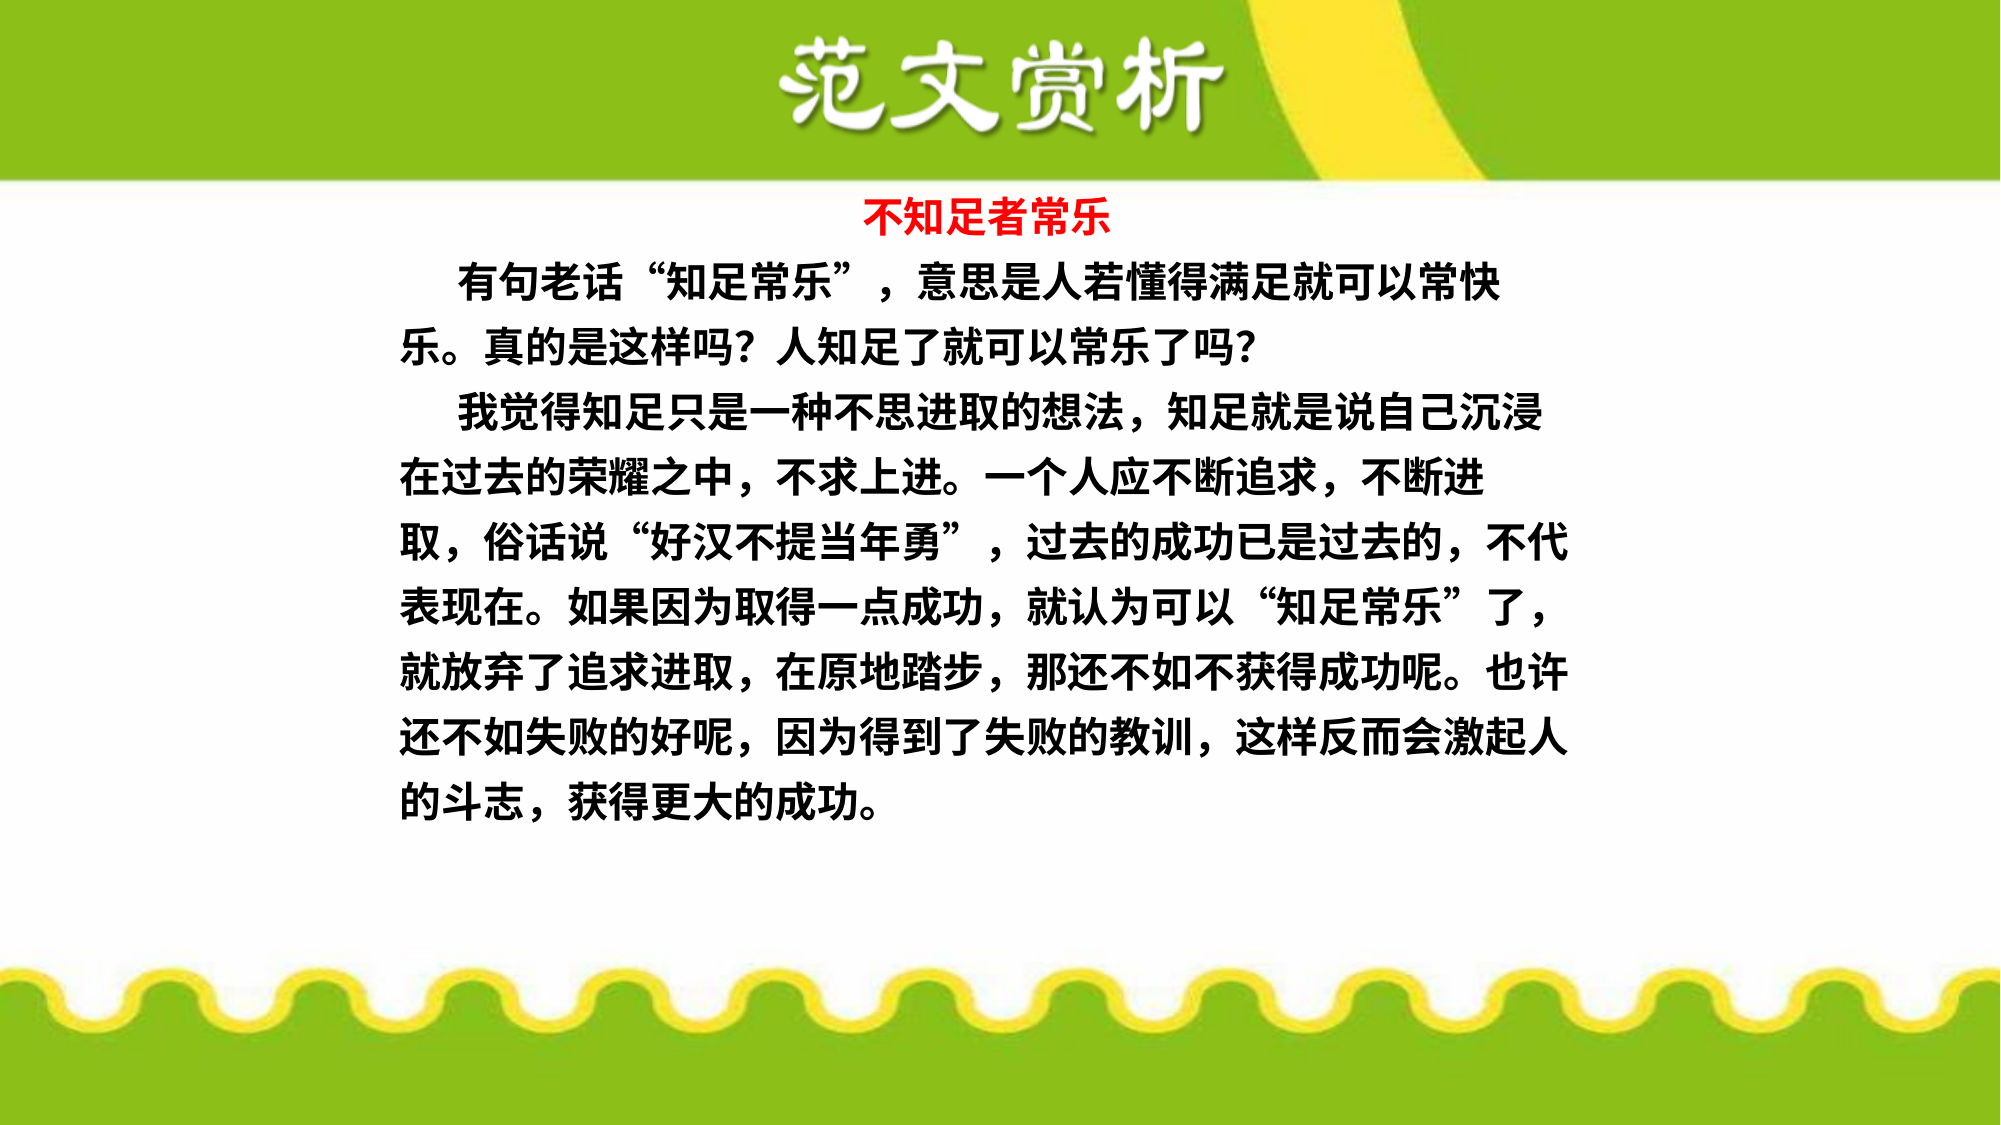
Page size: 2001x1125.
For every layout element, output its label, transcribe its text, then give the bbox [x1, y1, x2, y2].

picture [0, 0, 2001, 1125]
text_box 不知足者常乐 有句老话“知足常乐”，意思是人若懂得满足就可以常快乐。真的是这样吗？人知足了就可以常乐了吗？ 我觉得知足只是一种不思进取的想法，知足就是说自己沉浸在过去的荣耀之中，不求上进。一个人应不断追求，不断进 取，俗话说“好汉不提当年勇”，过去的成功已是过去的，不代表现在。如果因为取得一点成功，就认为可以“知足常乐”了，就放弃了追求进取，在原地踏步，那还不如不获得成功呢。也许还不如失败的好呢，因为得到了失败的教训，这样反而会激起人的斗志，获得更大的成功。 [385, 168, 1590, 834]
